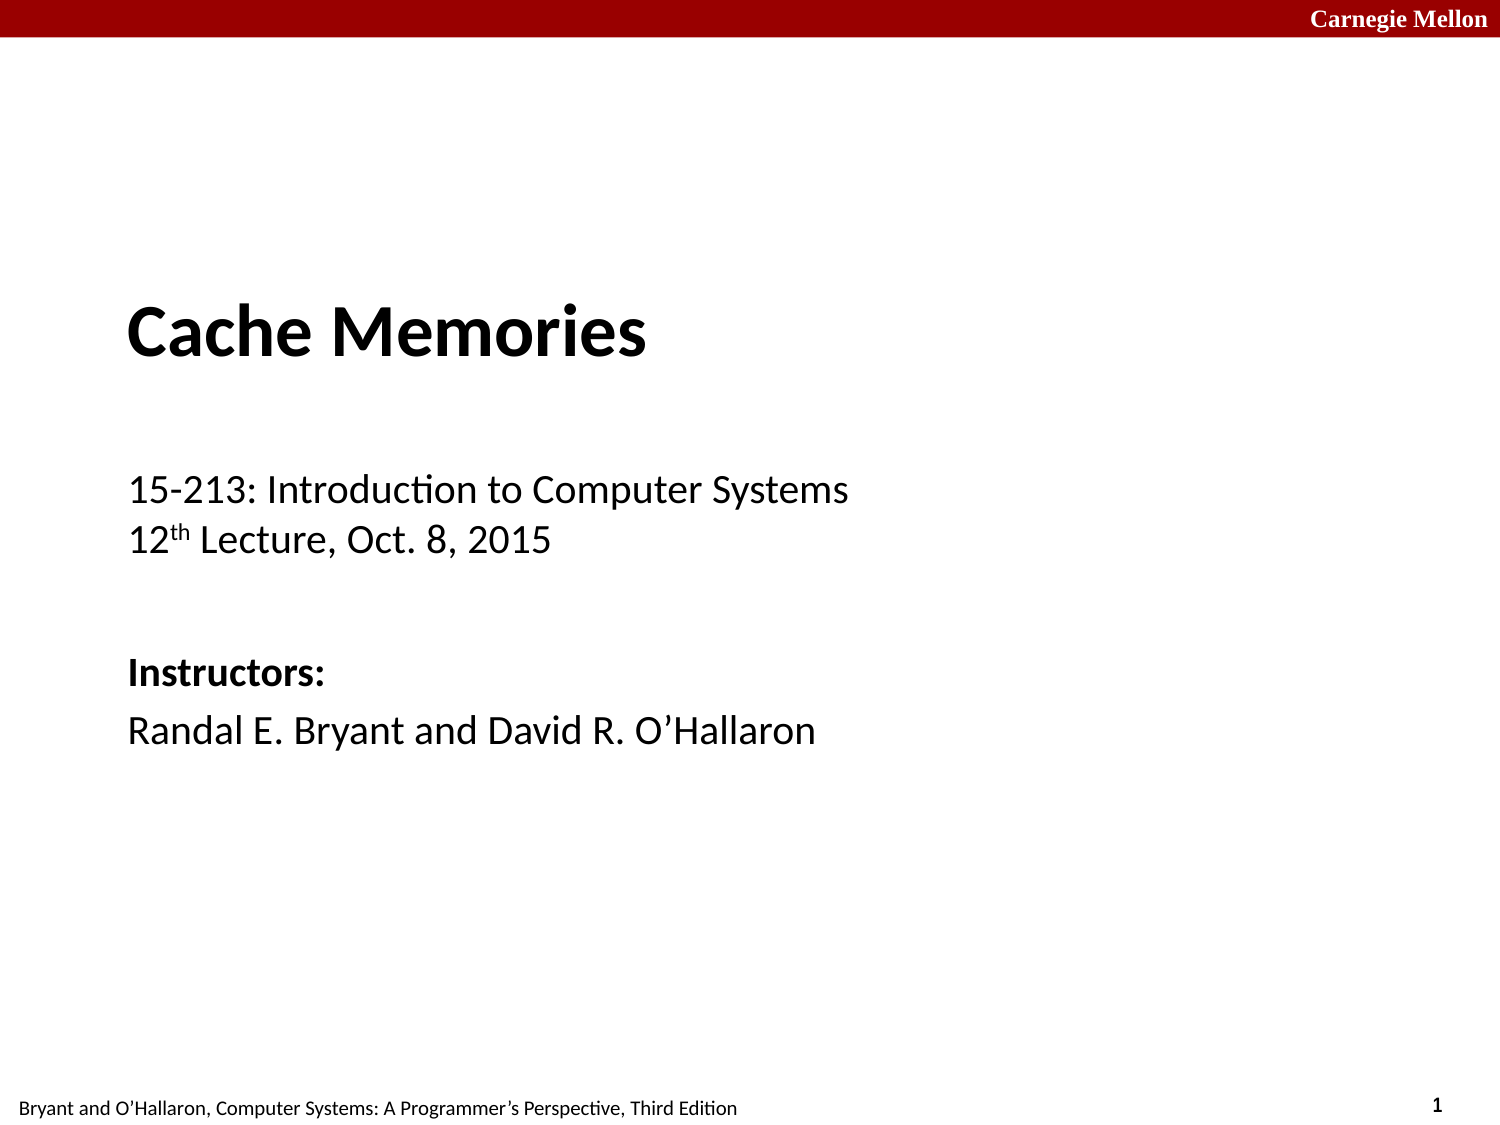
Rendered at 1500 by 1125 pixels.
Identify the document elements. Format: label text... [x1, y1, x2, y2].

title Cache Memories 15-213: Introduction to Computer Systems 12th Lecture, Oct. 8, 2015 [112, 279, 1388, 563]
subtitle Instructors: Randal E. Bryant and David R. O’Hallaron [112, 637, 1373, 926]
